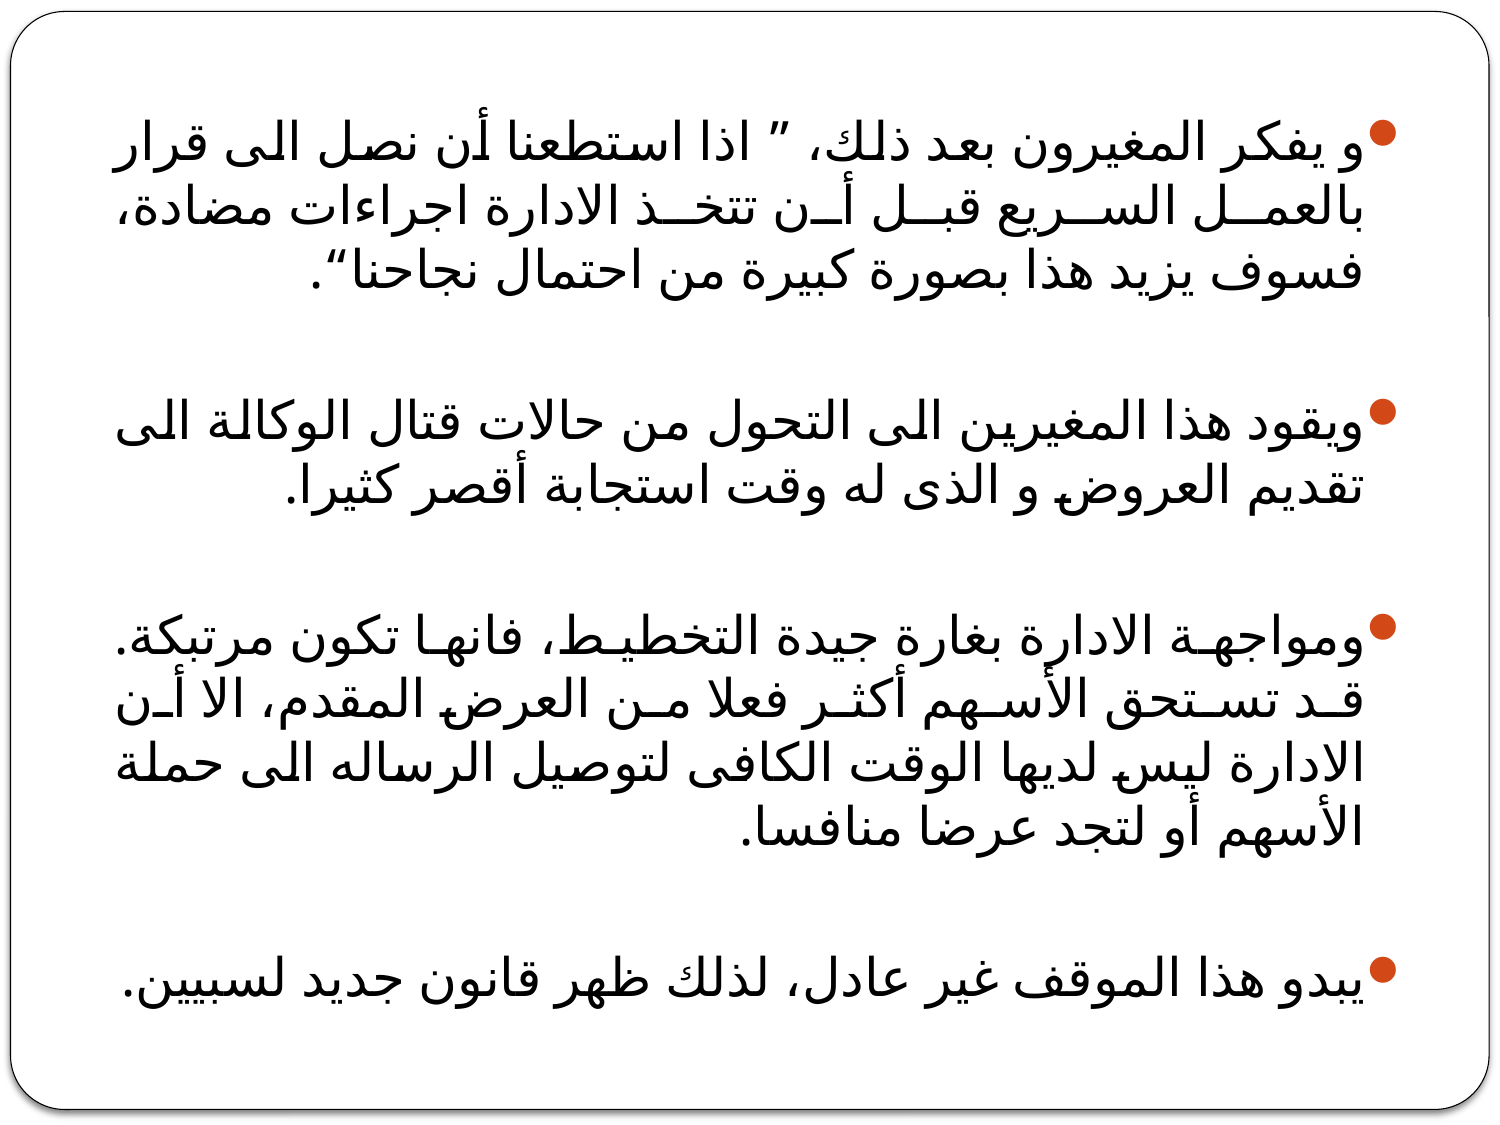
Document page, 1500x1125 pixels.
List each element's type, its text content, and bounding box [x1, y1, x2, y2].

list و يفكر المغيرون بعد ذلك، ” اذا استطعنا أن نصل الى قرار بالعمل السريع قبل أن تتخذ الادارة اجراءات مضادة، فسوف يزيد هذا بصورة كبيرة من احتمال نجاحنا“. ويقود هذا المغيرين الى التحول من حالات قتال الوكالة الى تقديم العروض و الذى له وقت استجابة أقصر كثيرا. ومواجهة الادارة بغارة جيدة التخطيط، فانها تكون مرتبكة. قد تستحق الأسهم أكثر فعلا من العرض المقدم، الا أن الادارة ليس لديها الوقت الكافى لتوصيل الرساله الى حملة الأسهم أو لتجد عرضا منافسا. يبدو هذا الموقف غير عادل، لذلك ظهر قانون جديد لسبيين. [99, 99, 1425, 1038]
